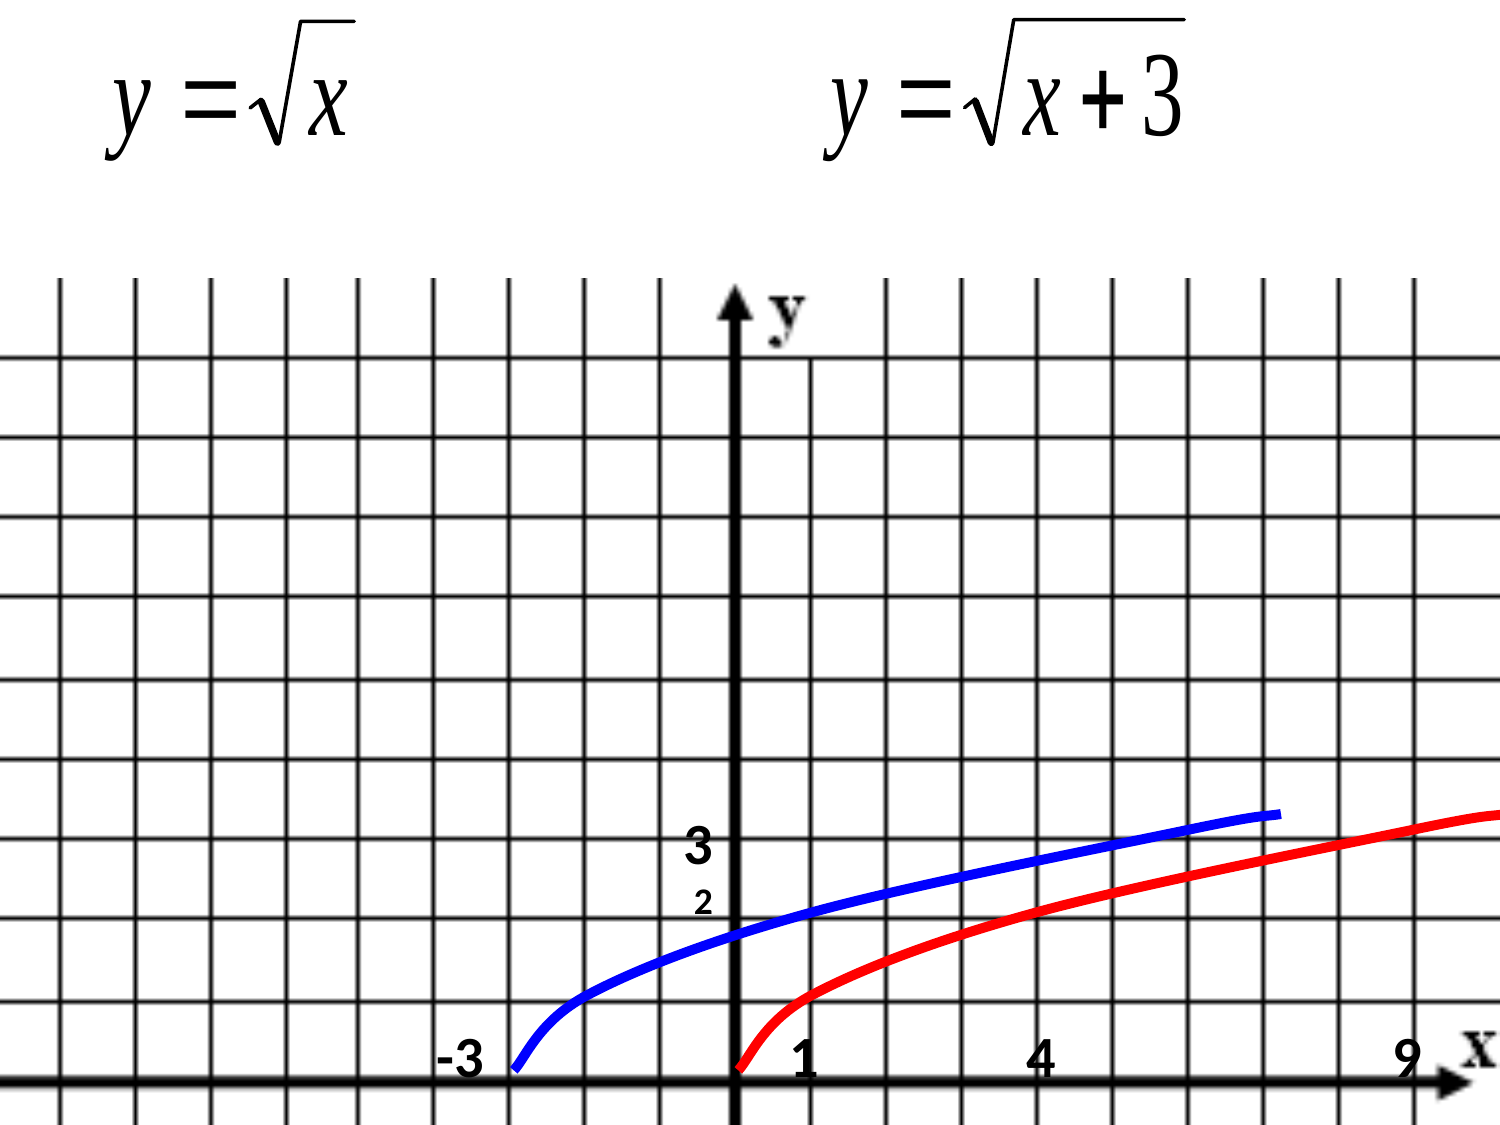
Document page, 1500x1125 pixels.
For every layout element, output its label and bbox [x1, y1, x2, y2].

list [0, 278, 1500, 1125]
text_box [808, 0, 1200, 187]
text_box [90, 0, 375, 186]
